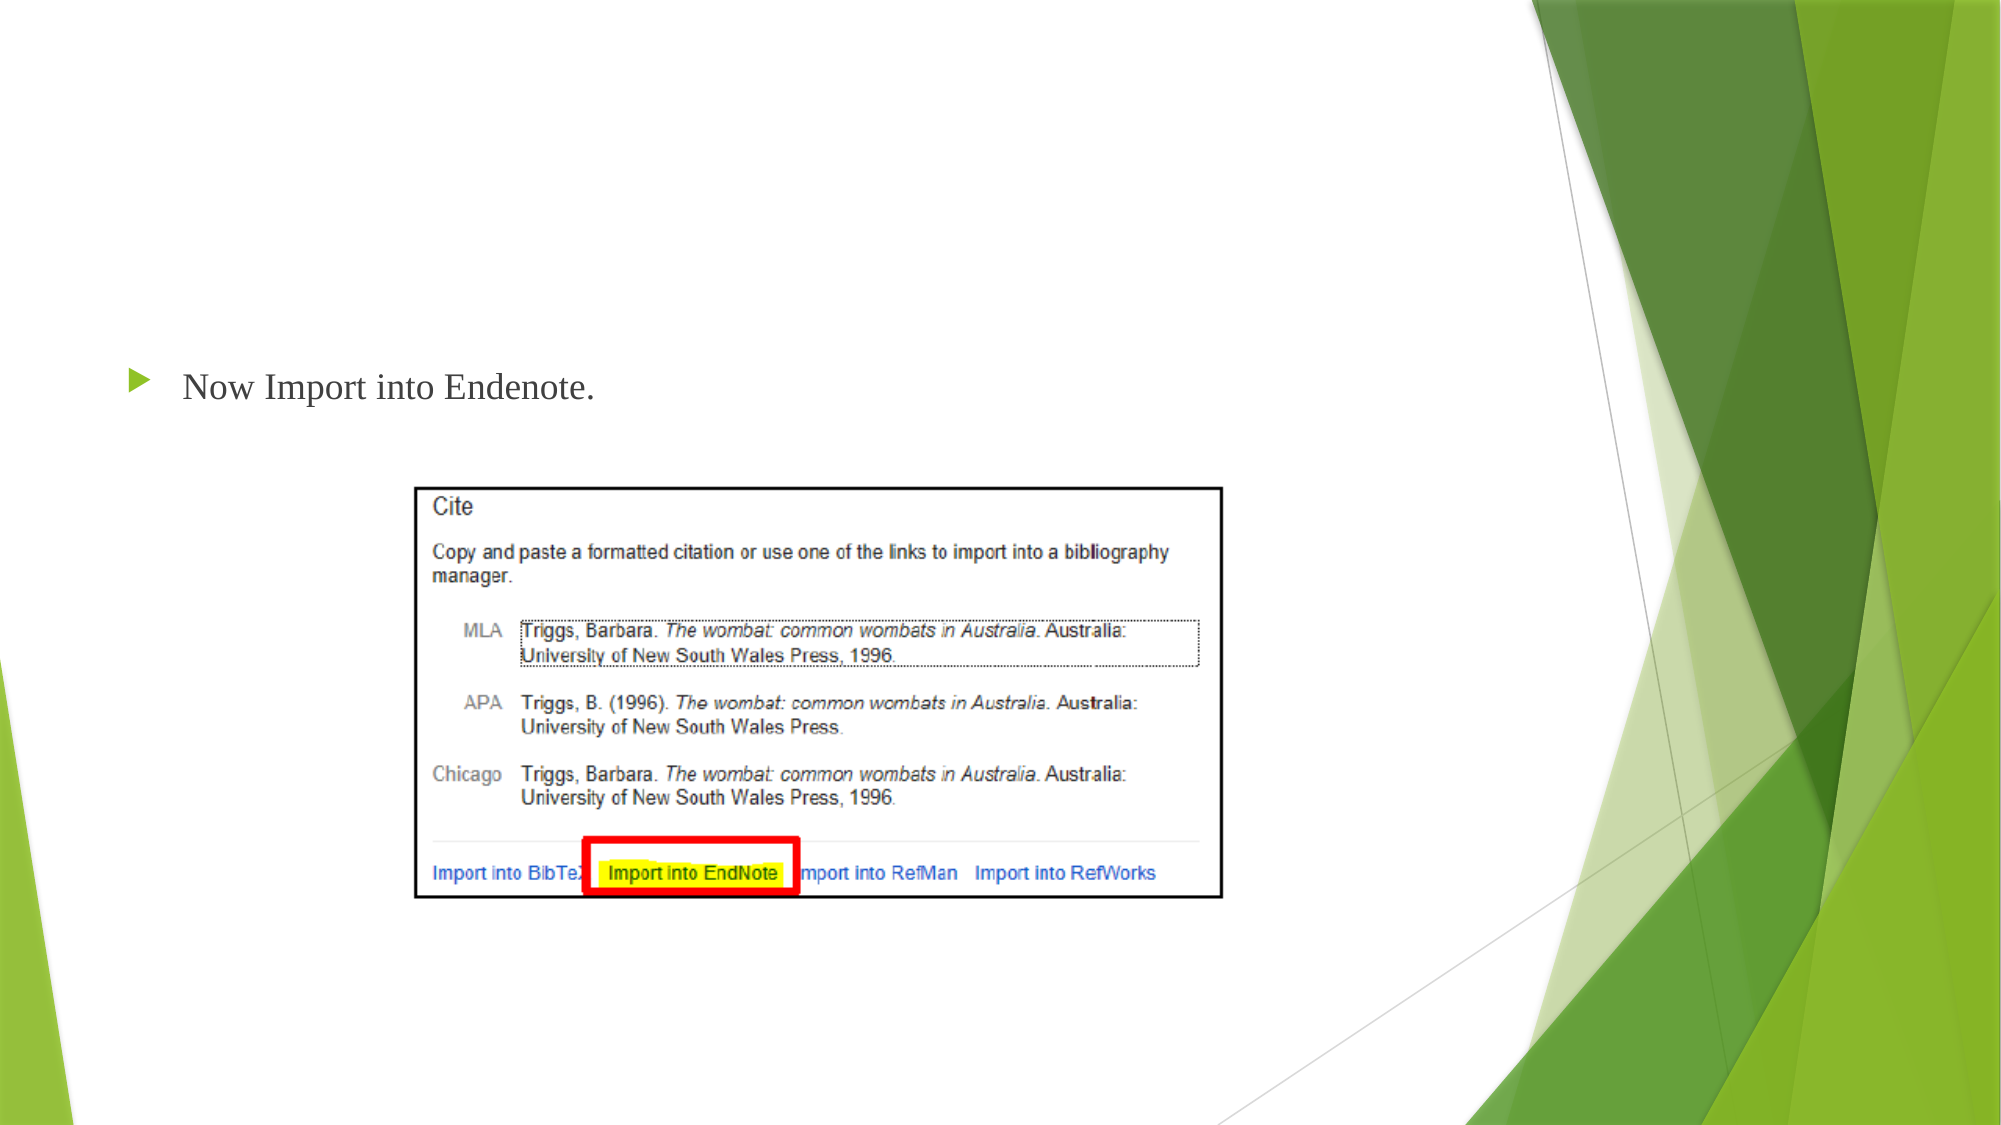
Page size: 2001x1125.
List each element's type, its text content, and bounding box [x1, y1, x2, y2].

picture [404, 483, 1228, 917]
list Now Import into Endenote. [111, 354, 1522, 992]
